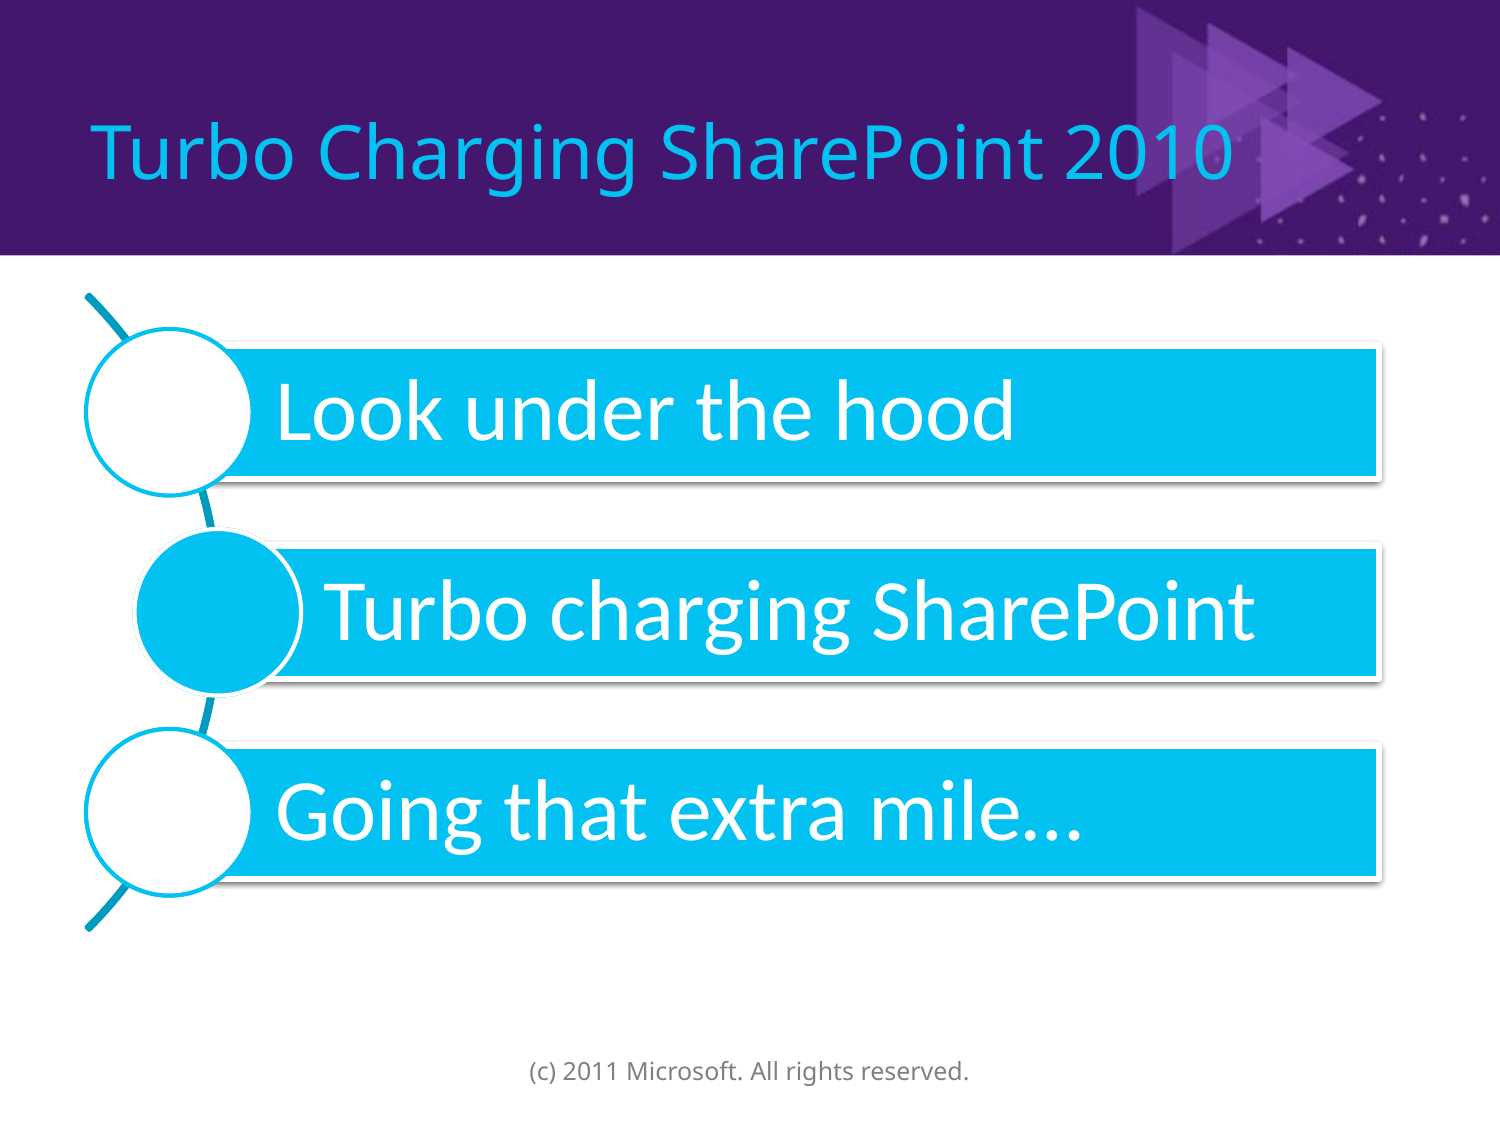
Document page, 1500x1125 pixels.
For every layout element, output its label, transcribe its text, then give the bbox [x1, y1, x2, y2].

title Turbo Charging SharePoint 2010 [75, 56, 1425, 244]
footer (c) 2011 Microsoft. All rights reserved. [512, 1042, 988, 1103]
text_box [76, 278, 1389, 946]
picture [0, 0, 1500, 255]
